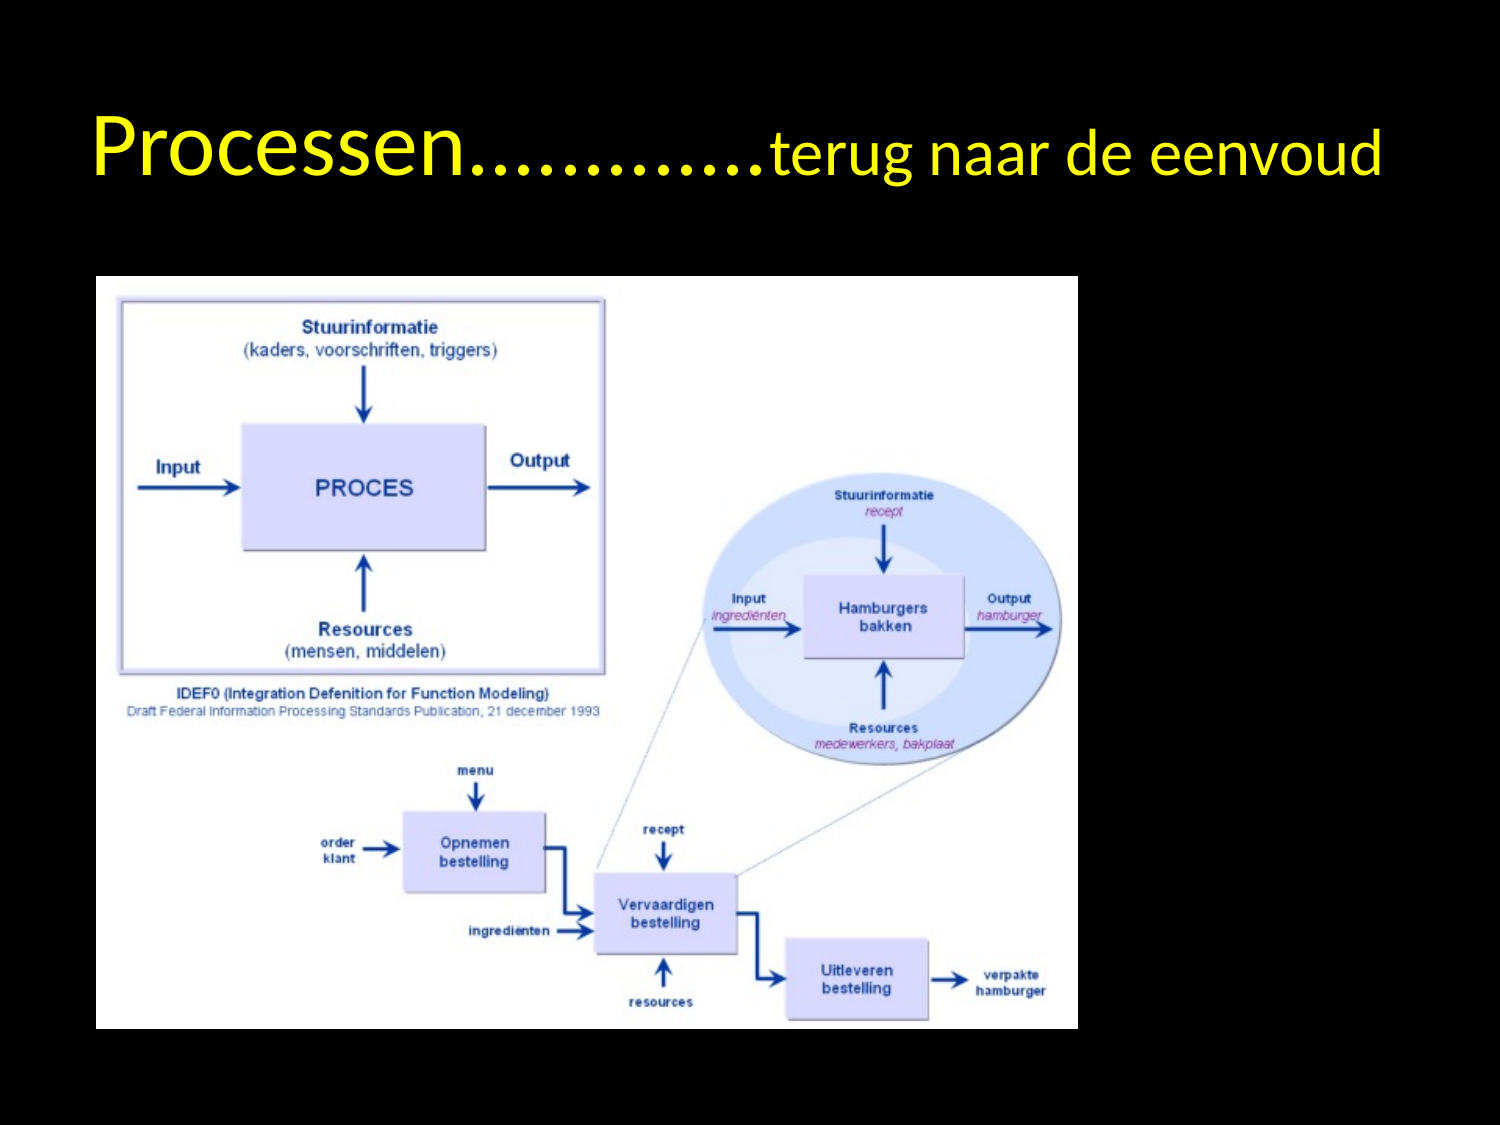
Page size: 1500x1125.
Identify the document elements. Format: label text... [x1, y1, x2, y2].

title Processen.............terug naar de eenvoud [75, 45, 1425, 233]
picture [96, 276, 1079, 1029]
